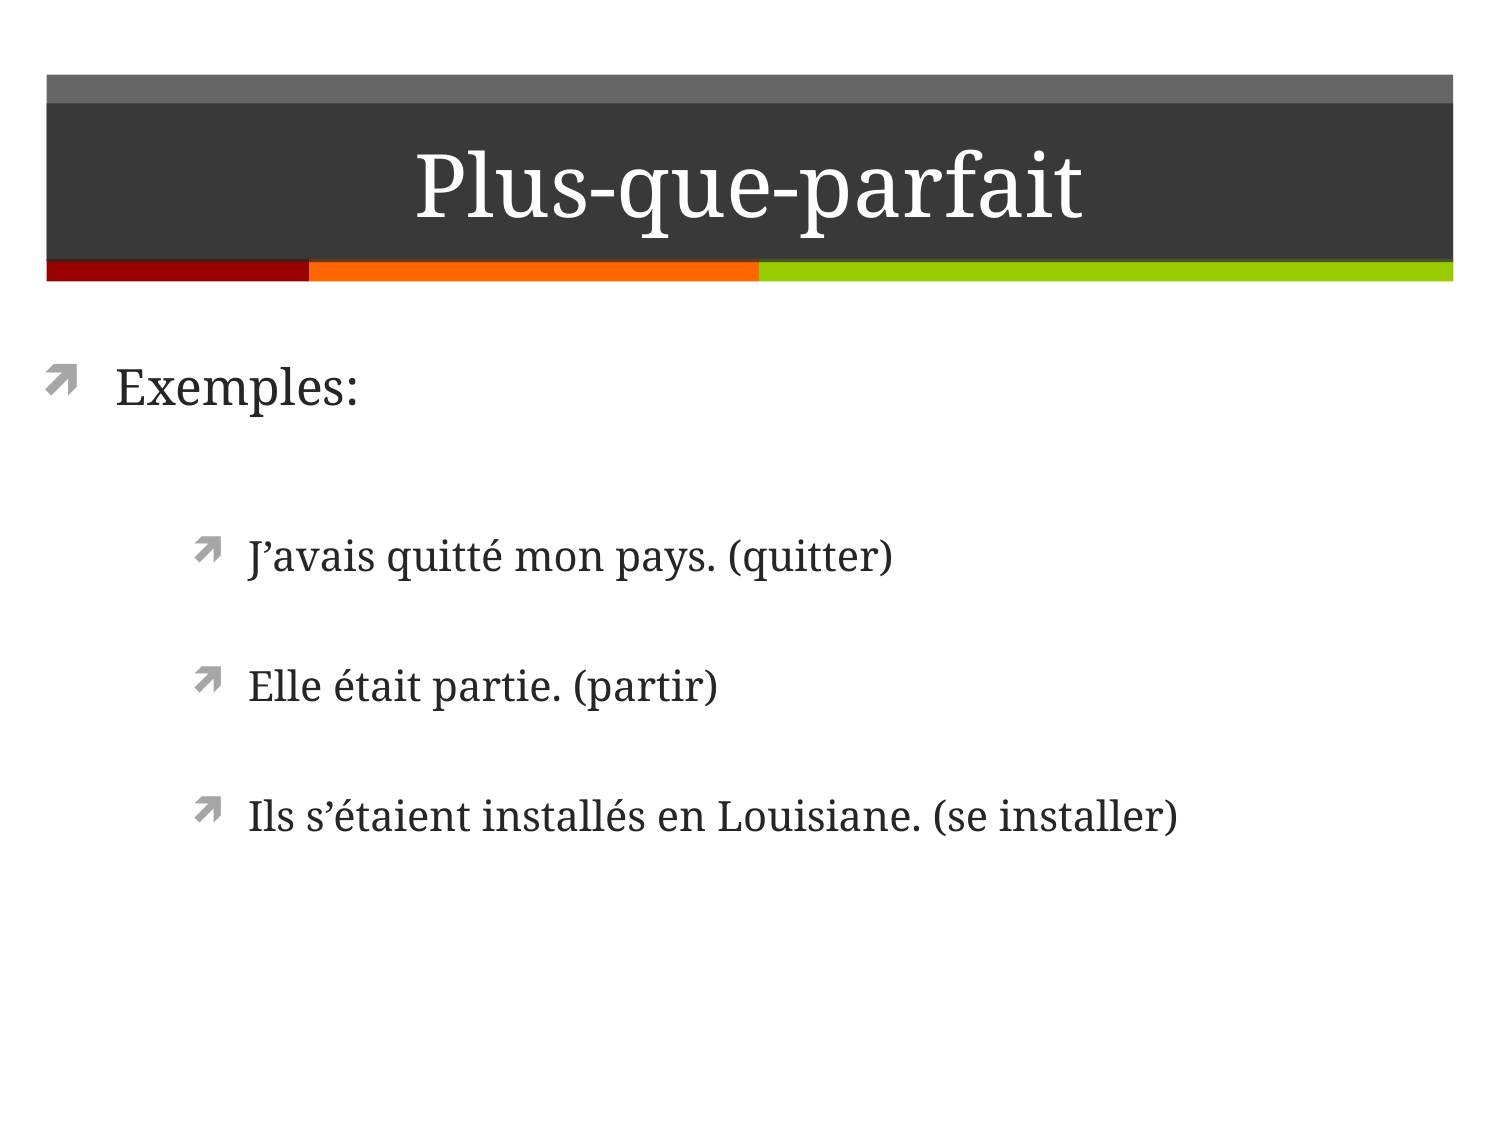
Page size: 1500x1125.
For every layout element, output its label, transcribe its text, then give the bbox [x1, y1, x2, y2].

list Exemples: J’avais quitté mon pays. (quitter) Elle était partie. (partir) Ils s’étaient installés en Louisiane. (se installer) [26, 348, 1482, 1003]
title Plus-que-parfait [46, 103, 1454, 263]
